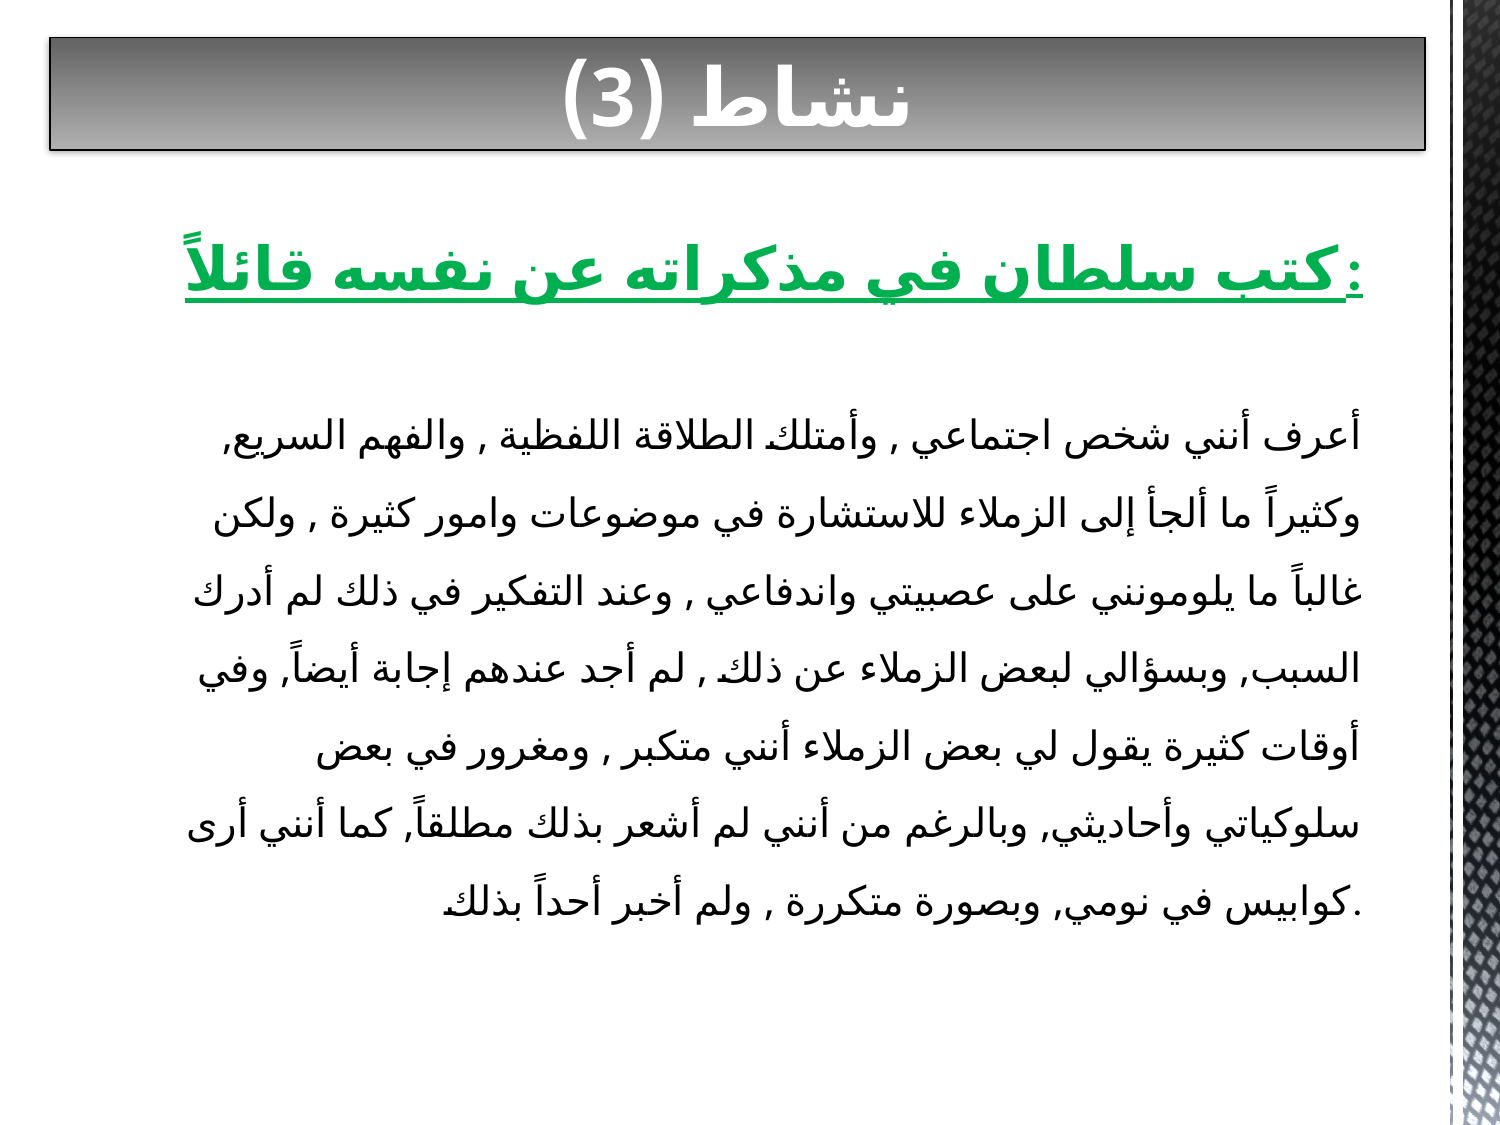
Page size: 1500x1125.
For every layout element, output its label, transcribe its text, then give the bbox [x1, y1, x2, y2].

title نشاط (3) [49, 37, 1426, 151]
picture [1447, 0, 1500, 1125]
list كتب سلطان في مذكراته عن نفسه قائلاً: أعرف أنني شخص اجتماعي , وأمتلك الطلاقة اللفظية , والفهم السريع, وكثيراً ما ألجأ إلى الزملاء للاستشارة في موضوعات وامور كثيرة , ولكن غالباً ما يلومونني على عصبيتي واندفاعي , وعند التفكير في ذلك لم أدرك السبب, وبسؤالي لبعض الزملاء عن ذلك , لم أجد عندهم إجابة أيضاً, وفي أوقات كثيرة يقول لي بعض الزملاء أنني متكبر , ومغرور في بعض سلوكياتي وأحاديثي, وبالرغم من أنني لم أشعر بذلك مطلقاً, كما أنني أرى كوابيس في نومي, وبصورة متكررة , ولم أخبر أحداً بذلك. [137, 174, 1378, 935]
